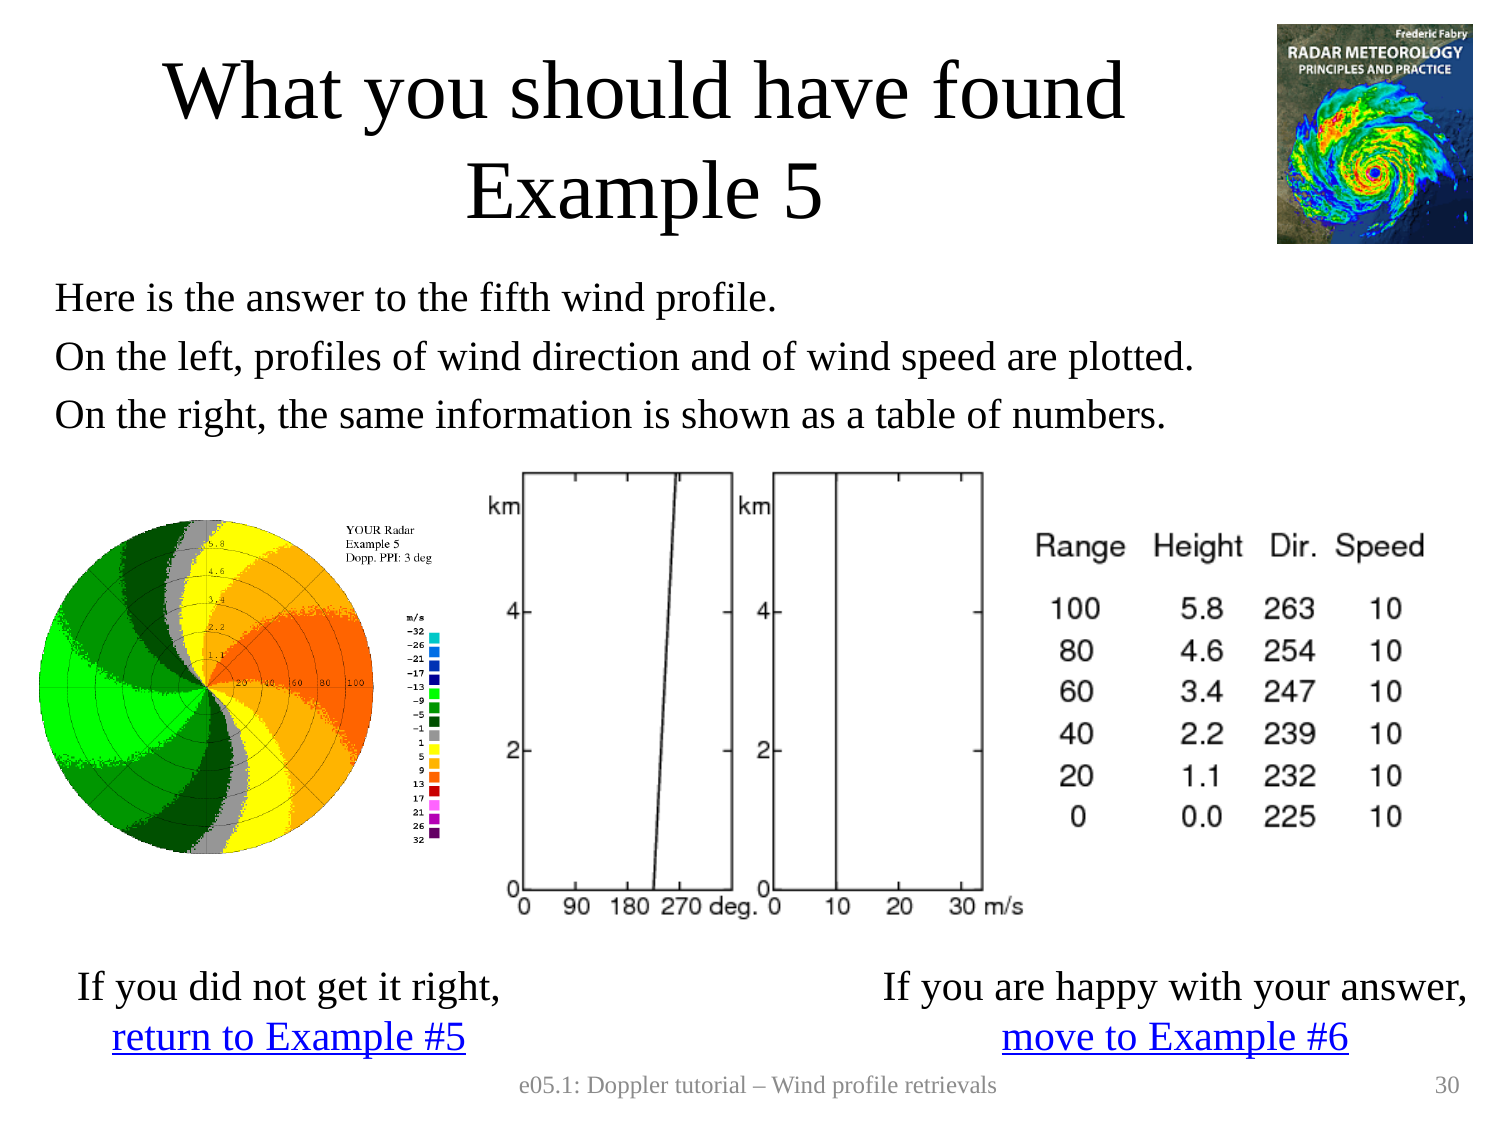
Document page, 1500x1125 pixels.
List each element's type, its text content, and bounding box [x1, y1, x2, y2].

list Here is the answer to the fifth wind profile. On the left, profiles of wind direction and of wind speed are plotted. On the right, the same information is shown as a table of numbers. [39, 262, 1475, 453]
title What you should have found Example 5 [39, 26, 1250, 244]
slide_number 30 [1374, 1078, 1475, 1113]
footer e05.1: Doppler tutorial – Wind profile retrievals [169, 1053, 1348, 1113]
picture [488, 451, 1494, 933]
text_box If you are happy with your answer, move to Example #6 [864, 951, 1487, 1078]
text_box If you did not get it right, return to Example #5 [41, 951, 537, 1078]
picture [1277, 24, 1473, 244]
picture [39, 520, 440, 855]
